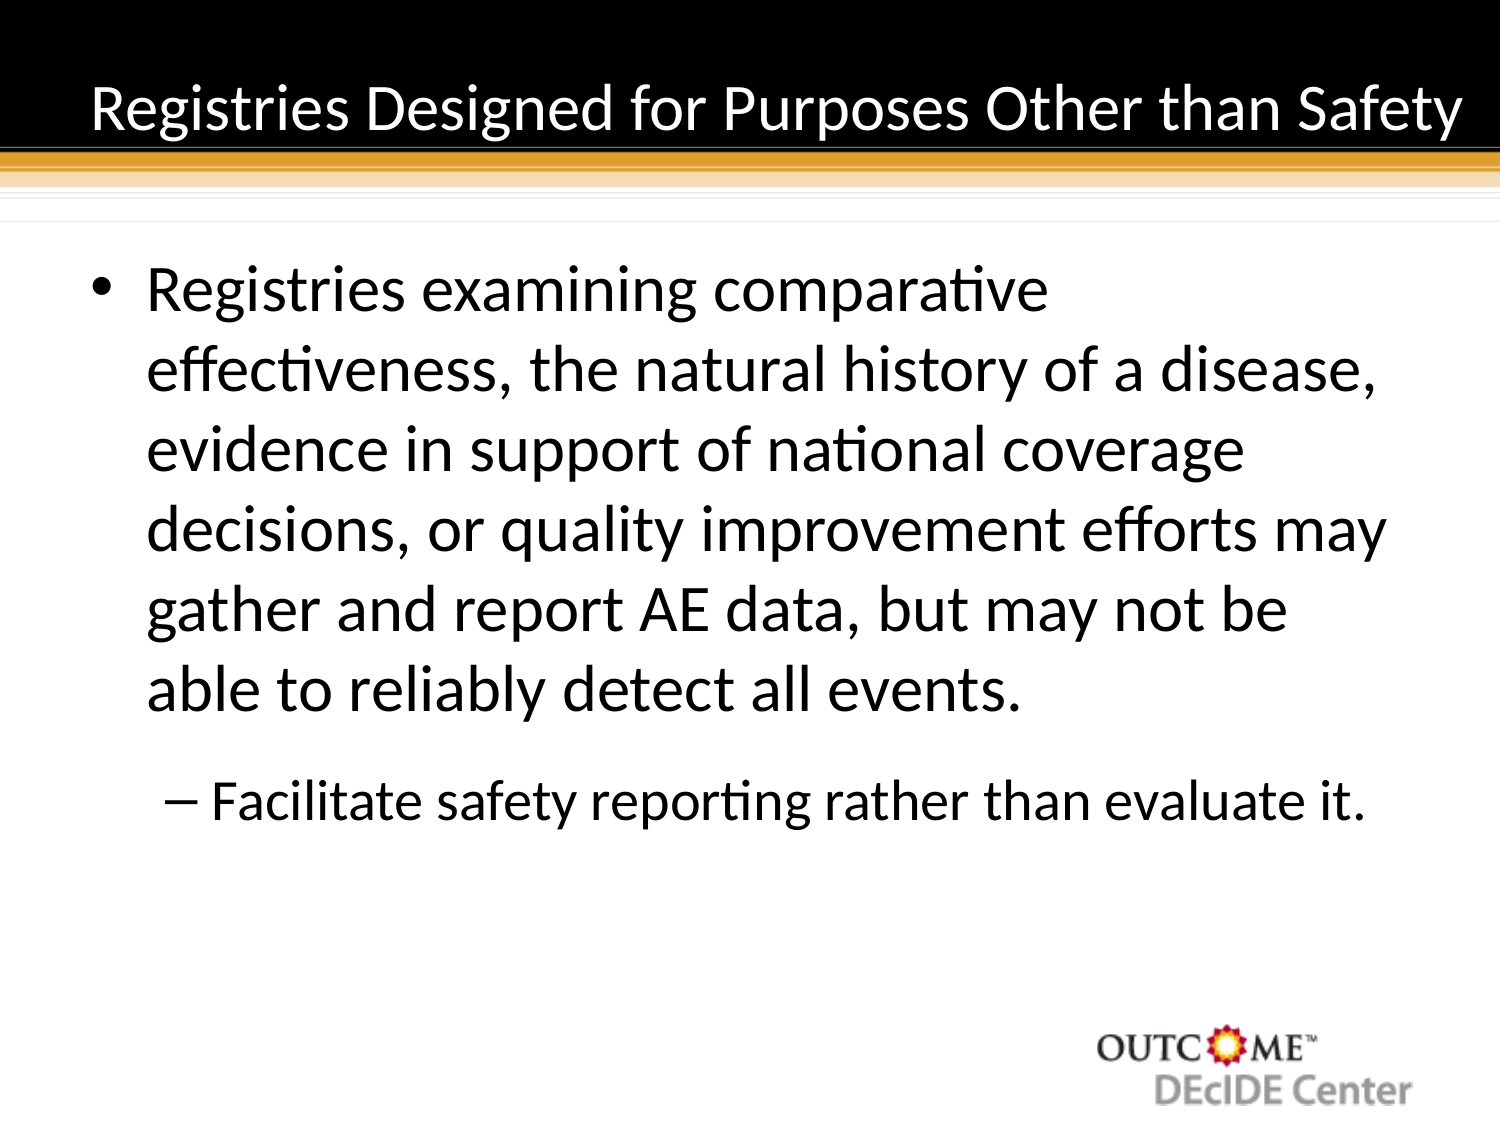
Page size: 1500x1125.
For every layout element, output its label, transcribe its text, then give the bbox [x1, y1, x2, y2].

list Registries examining comparative effectiveness, the natural history of a disease, evidence in support of national coverage decisions, or quality improvement efforts may gather and report AE data, but may not be able to reliably detect all events. Facilitate safety reporting rather than evaluate it. [74, 237, 1426, 976]
picture [0, 0, 1500, 223]
picture [1097, 1024, 1413, 1106]
title Registries Designed for Purposes Other than Safety [74, 44, 1500, 163]
